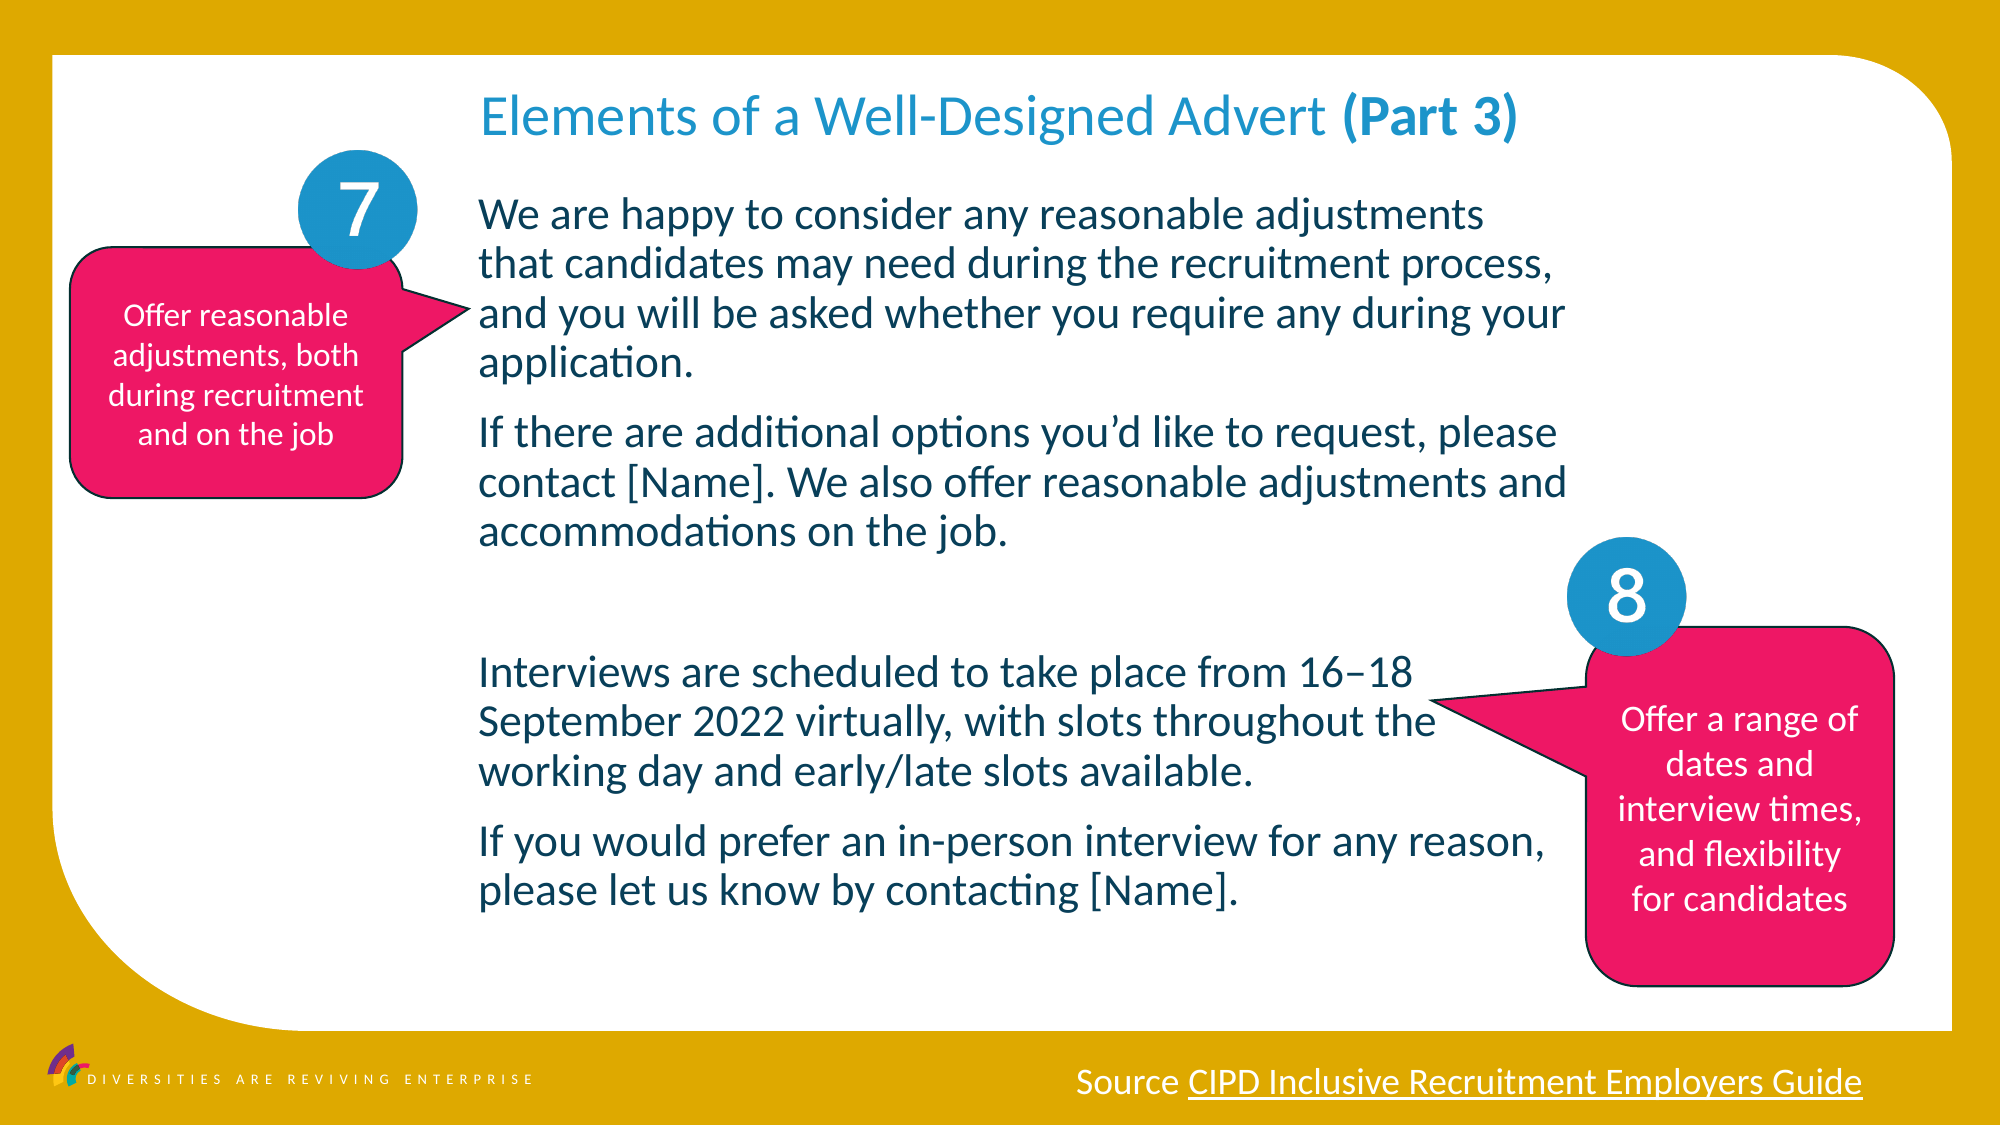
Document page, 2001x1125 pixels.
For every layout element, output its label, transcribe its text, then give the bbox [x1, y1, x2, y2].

list We are happy to consider any reasonable adjustments that candidates may need during the recruitment process, and you will be asked whether you require any during your application. If there are additional options you’d like to request, please contact [Name]. We also offer reasonable adjustments and accommodations on the job. Interviews are scheduled to take place from 16–18 September 2022 virtually, with slots throughout the working day and early/late slots available. If you would prefer an in-person interview for any reason, please let us know by contacting [Name]. [463, 210, 1586, 814]
list Elements of a Well-Designed Advert (Part 3) [130, 77, 1869, 210]
text_box Offer a range of dates and interview times, and flexibility for candidates [1427, 625, 1896, 988]
picture [1551, 521, 1702, 672]
text_box Source CIPD Inclusive Recruitment Employers Guide [1061, 1049, 1939, 1110]
picture [282, 134, 433, 285]
text_box Offer reasonable adjustments, both during recruitment and on the job [68, 246, 472, 500]
